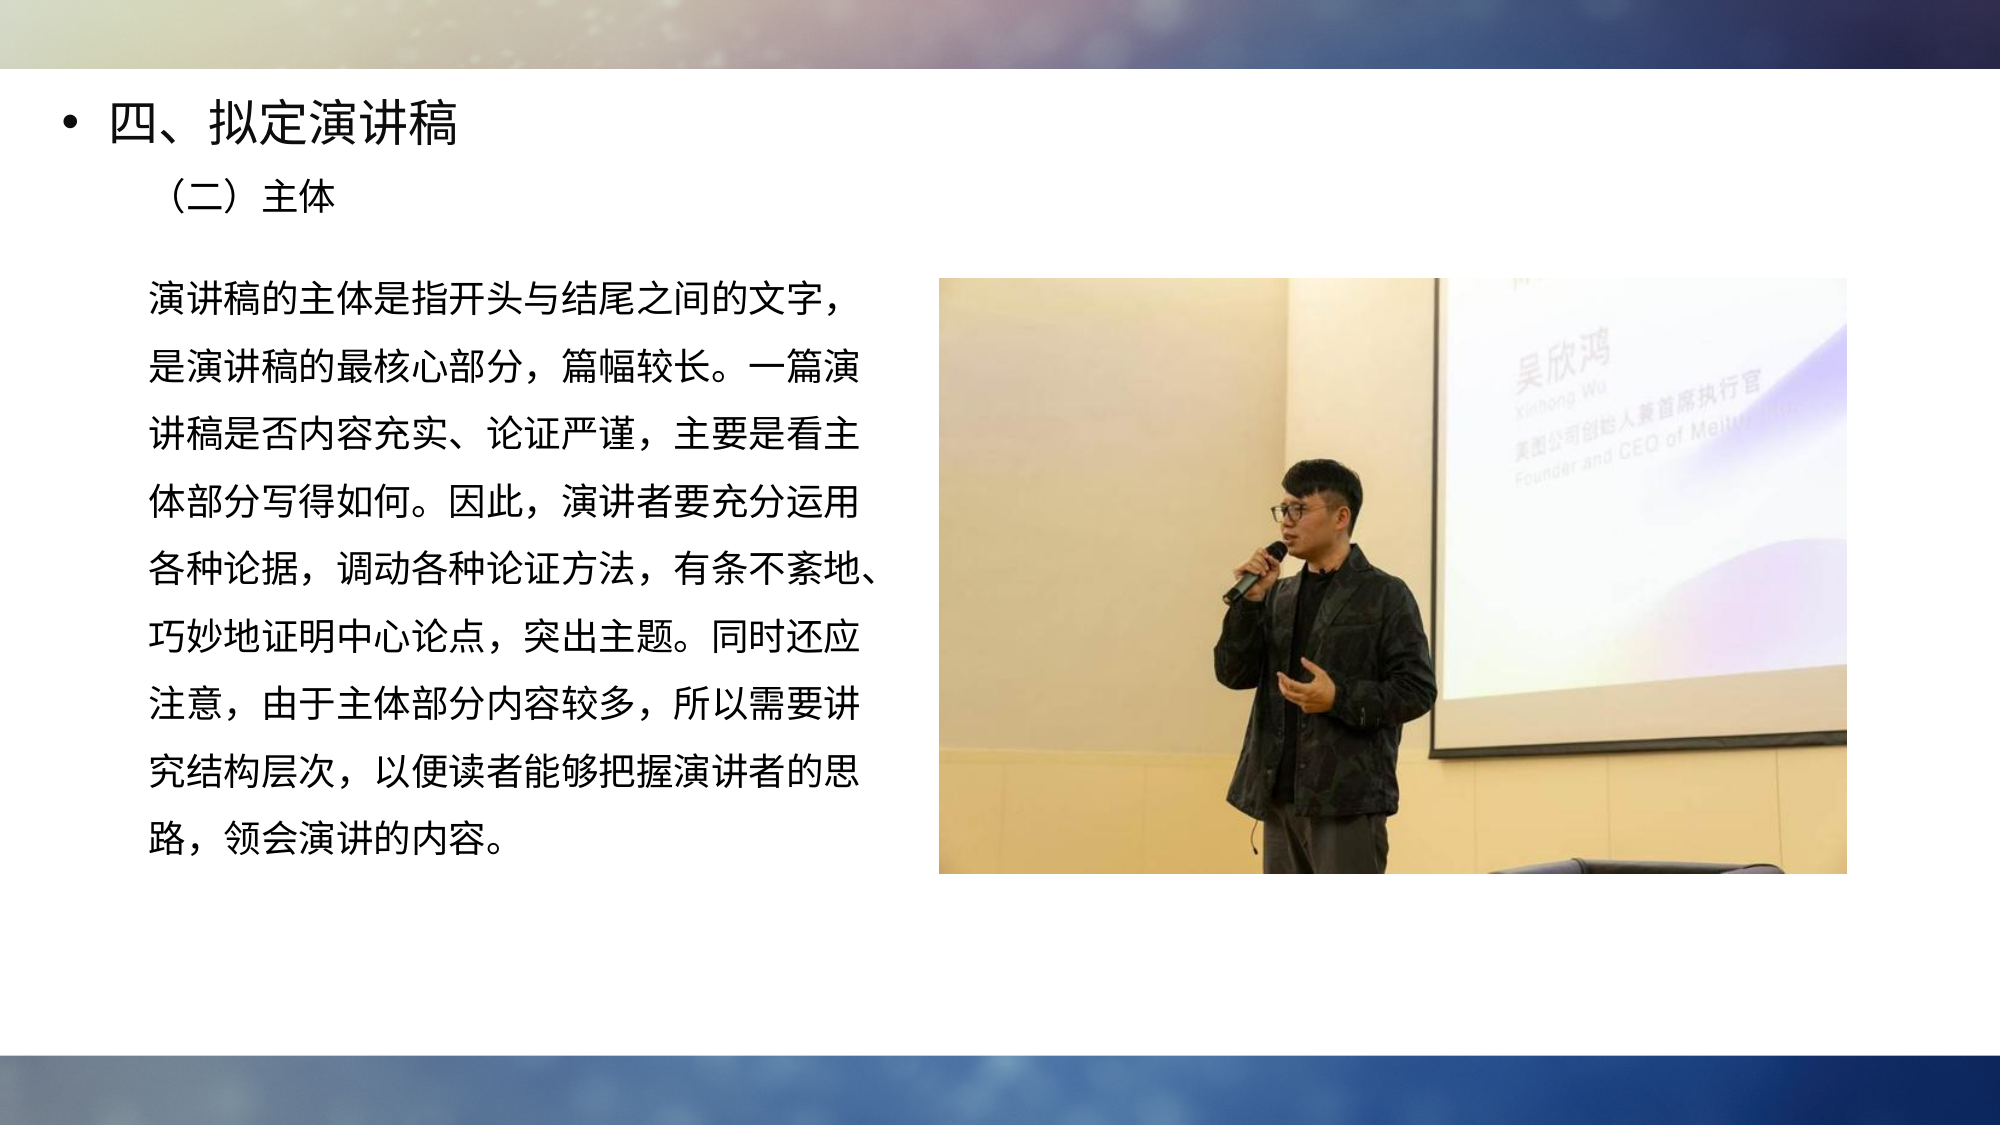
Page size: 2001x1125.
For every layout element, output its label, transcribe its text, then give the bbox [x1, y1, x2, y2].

picture [0, 0, 2000, 69]
picture [0, 1056, 2000, 1125]
text_box 演讲稿的主体是指开头与结尾之间的文字，是演讲稿的最核心部分，篇幅较长。一篇演讲稿是否内容充实、论证严谨，主要是看主体部分写得如何。因此，演讲者要充分运用各种论据，调动各种论证方法，有条不紊地、巧妙地证明中心论点，突出主题。同时还应注意，由于主体部分内容较多，所以需要讲究结构层次，以便读者能够把握演讲者的思路，领会演讲的内容。 [133, 245, 880, 868]
text_box 四、拟定演讲稿 [46, 84, 794, 160]
text_box （二）主体 [133, 165, 352, 226]
picture [939, 278, 1847, 874]
